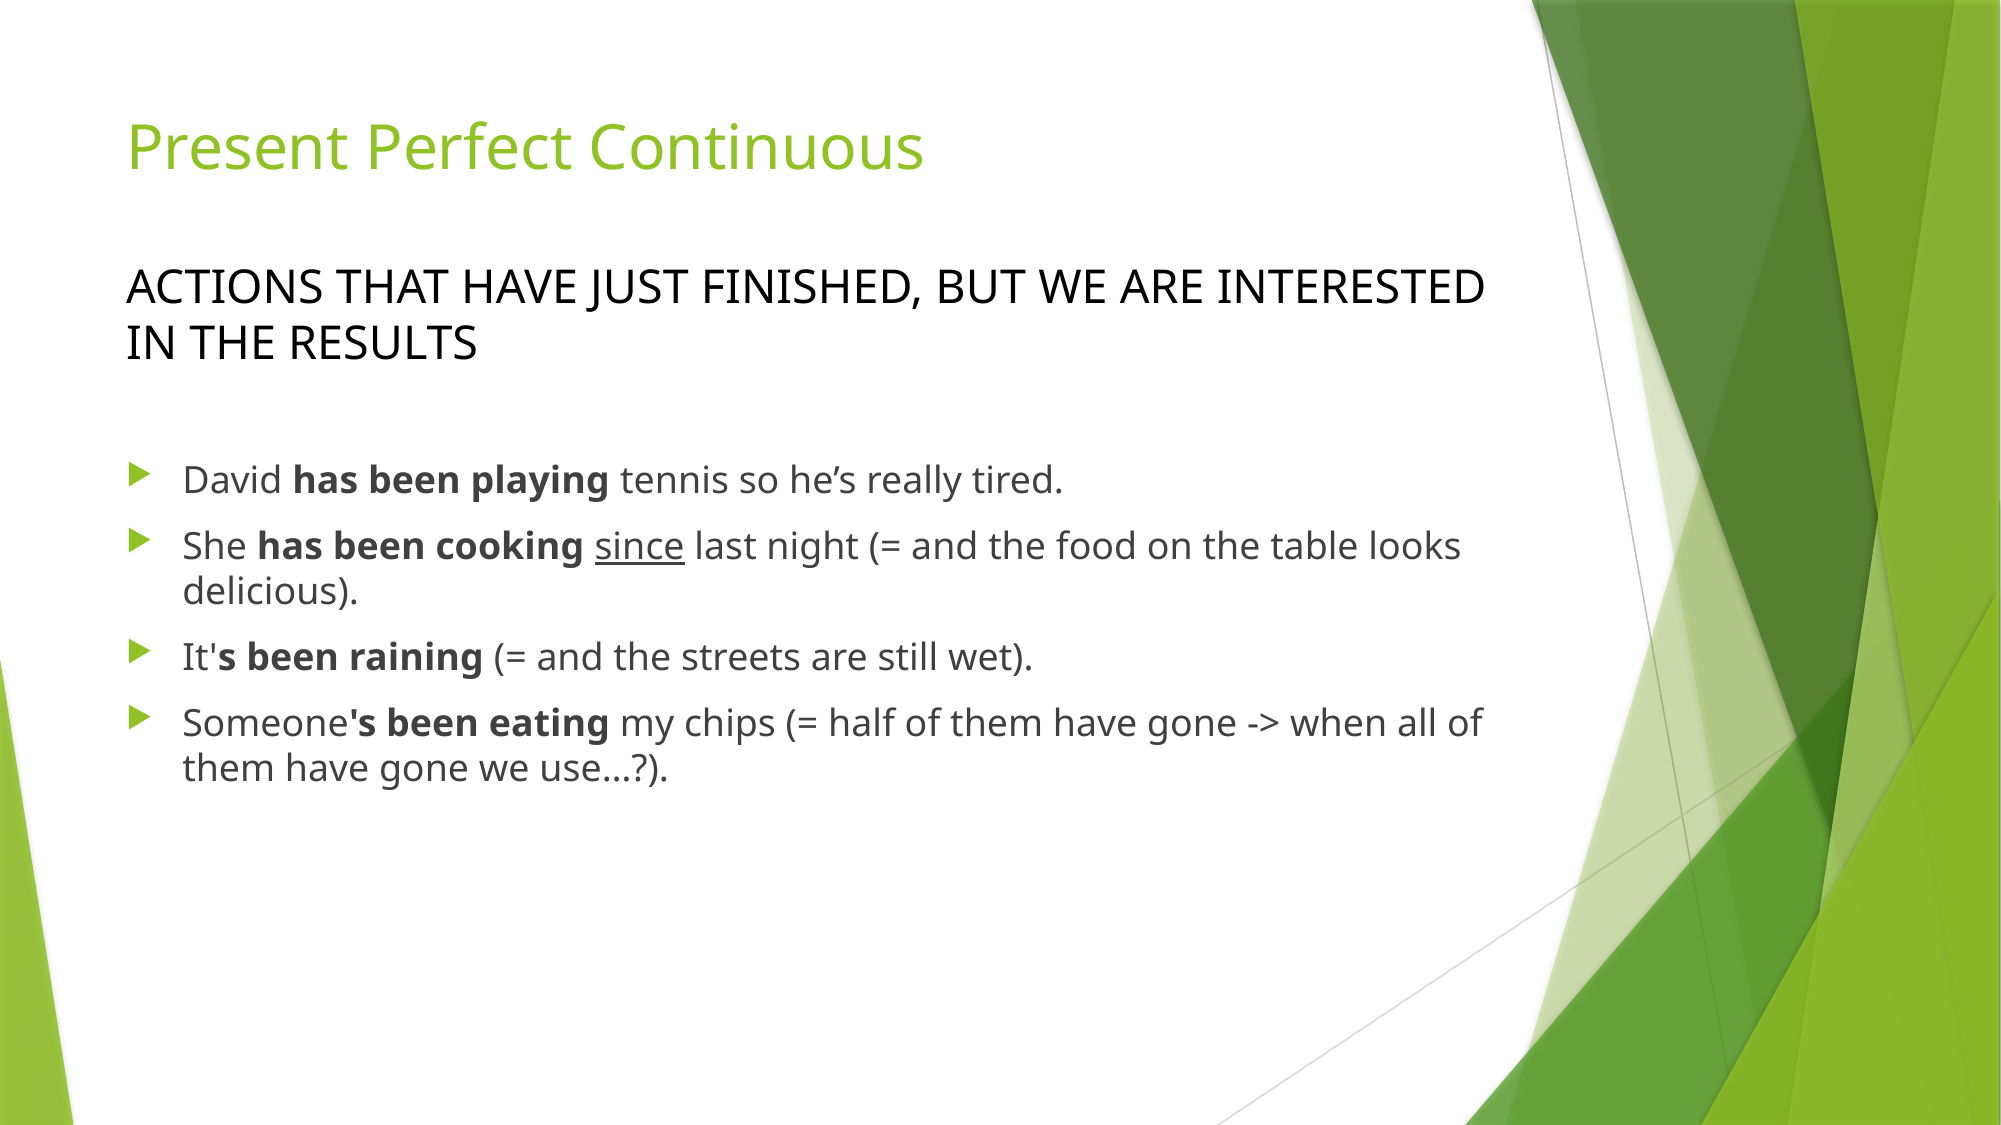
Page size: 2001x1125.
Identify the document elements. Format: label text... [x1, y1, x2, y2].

list David has been playing tennis so he’s really tired. She has been cooking since last night (= and the food on the table looks delicious). It's been raining (= and the streets are still wet). Someone's been eating my chips (= half of them have gone -> when all of them have gone we use…?). [111, 448, 1522, 991]
title Present Perfect Continuous ACTIONS THAT HAVE JUST FINISHED, BUT WE ARE INTERESTED IN THE RESULTS [111, 99, 1522, 424]
